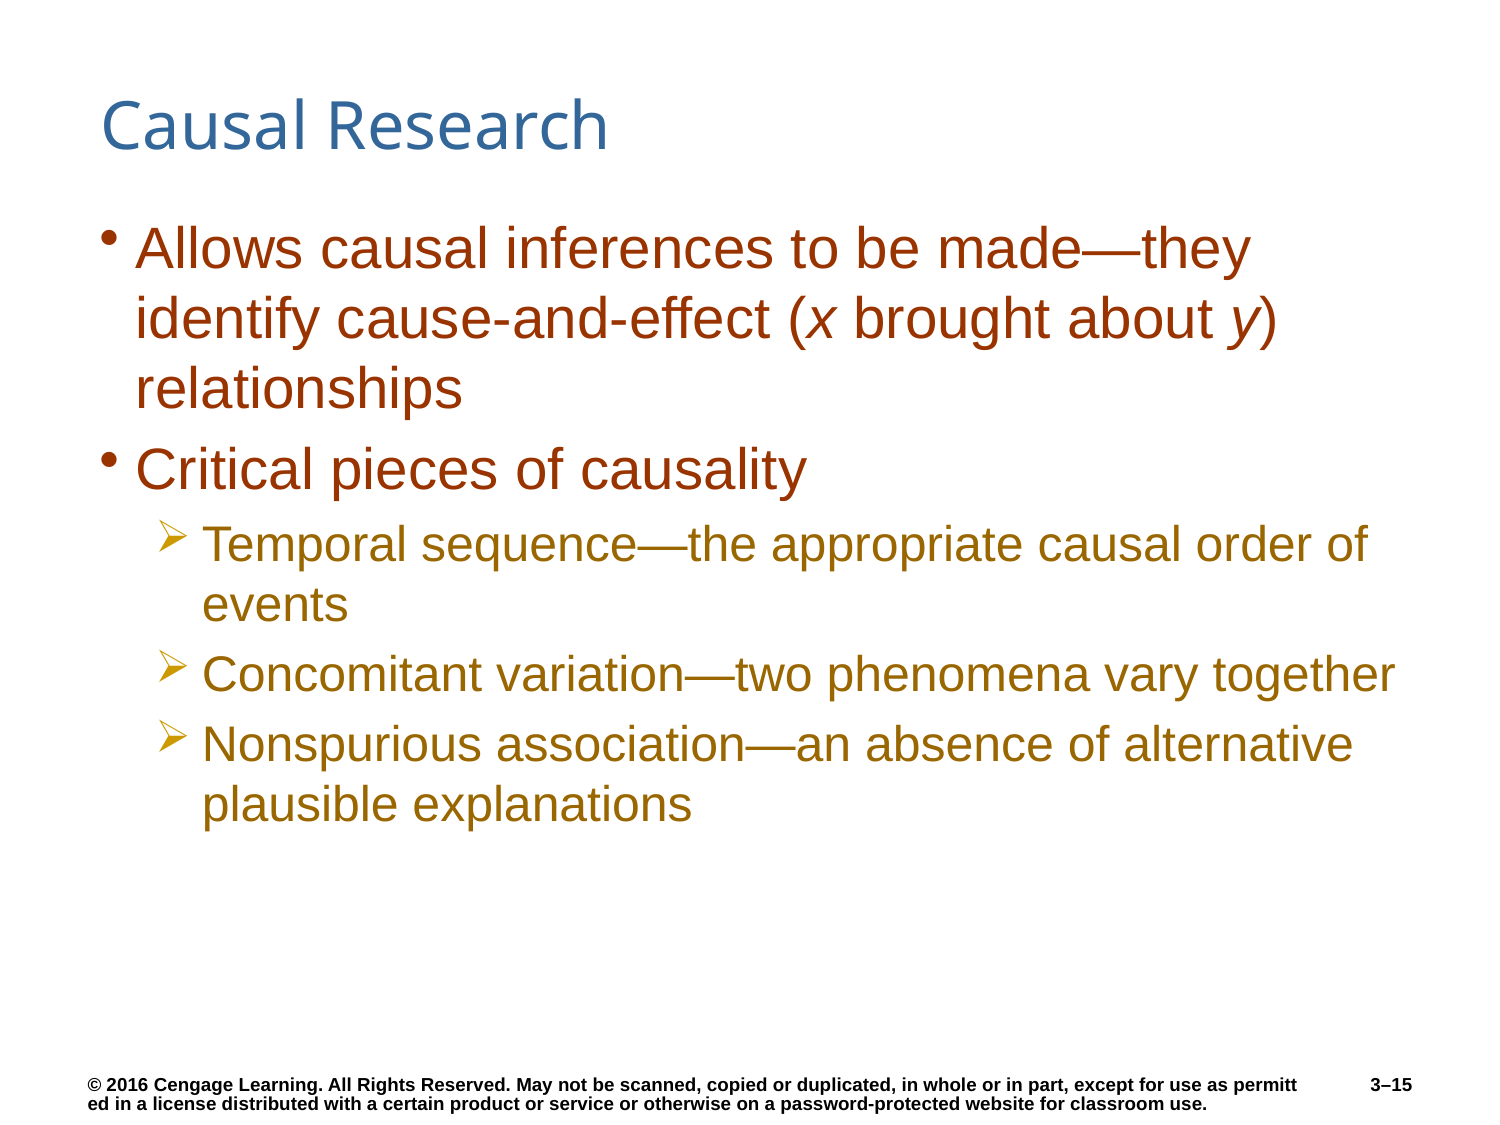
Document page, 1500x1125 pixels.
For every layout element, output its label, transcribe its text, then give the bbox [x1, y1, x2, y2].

footer © 2016 Cengage Learning. All Rights Reserved. May not be scanned, copied or duplicated, in whole or in part, except for use as permitted in a license distributed with a certain product or service or otherwise on a password-protected website for classroom use. [87, 1057, 1050, 1103]
list Allows causal inferences to be made—they identify cause-and-effect (x brought about y) relationships Critical pieces of causality Temporal sequence—the appropriate causal order of events Concomitant variation—two phenomena vary together Nonspurious association—an absence of alternative plausible explanations [84, 202, 1414, 1013]
title Causal Research [85, 75, 1411, 171]
slide_number 3–15 [1050, 1042, 1413, 1103]
